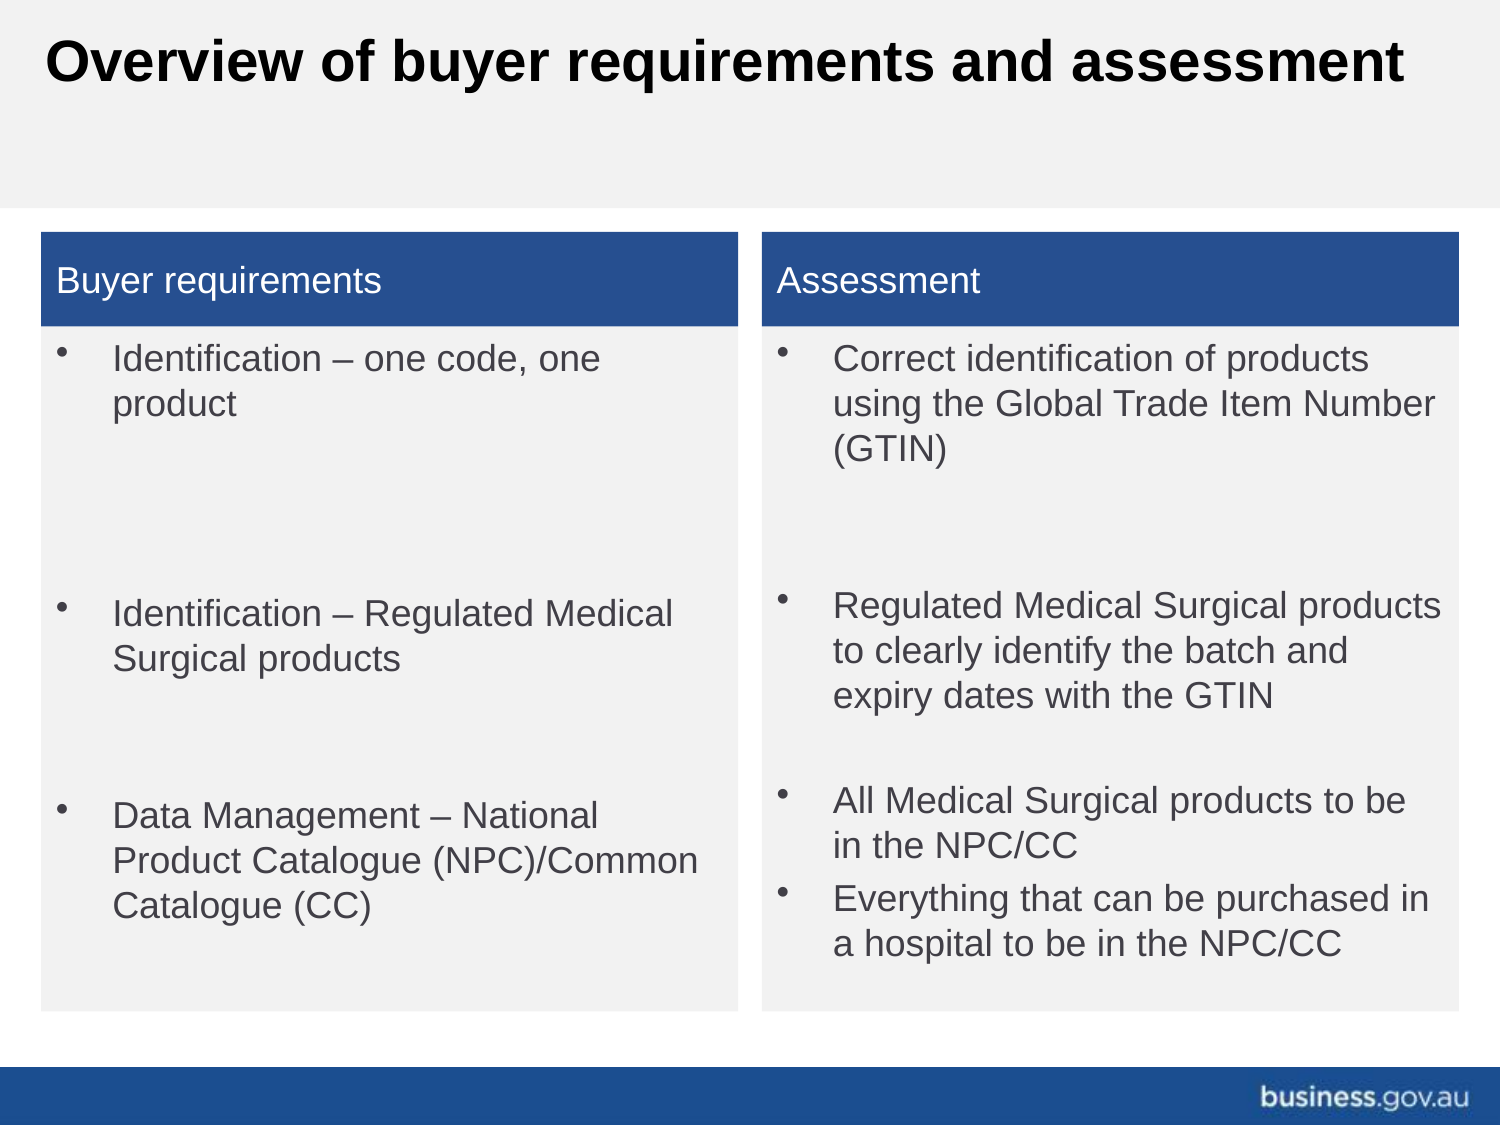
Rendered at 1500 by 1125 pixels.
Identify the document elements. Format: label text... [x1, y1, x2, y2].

list Identification – one code, one product Identification – Regulated Medical Surgical products Data Management – National Product Catalogue (NPC)/Common Catalogue (CC) [41, 327, 739, 1012]
list Correct identification of products using the Global Trade Item Number (GTIN) Regulated Medical Surgical products to clearly identify the batch and expiry dates with the GTIN All Medical Surgical products to be in the NPC/CC Everything that can be purchased in a hospital to be in the NPC/CC [761, 327, 1459, 1012]
list Buyer requirements [41, 231, 739, 327]
title Overview of buyer requirements and assessment [0, 0, 1500, 209]
picture [0, 1067, 1500, 1125]
list Assessment [761, 231, 1459, 327]
